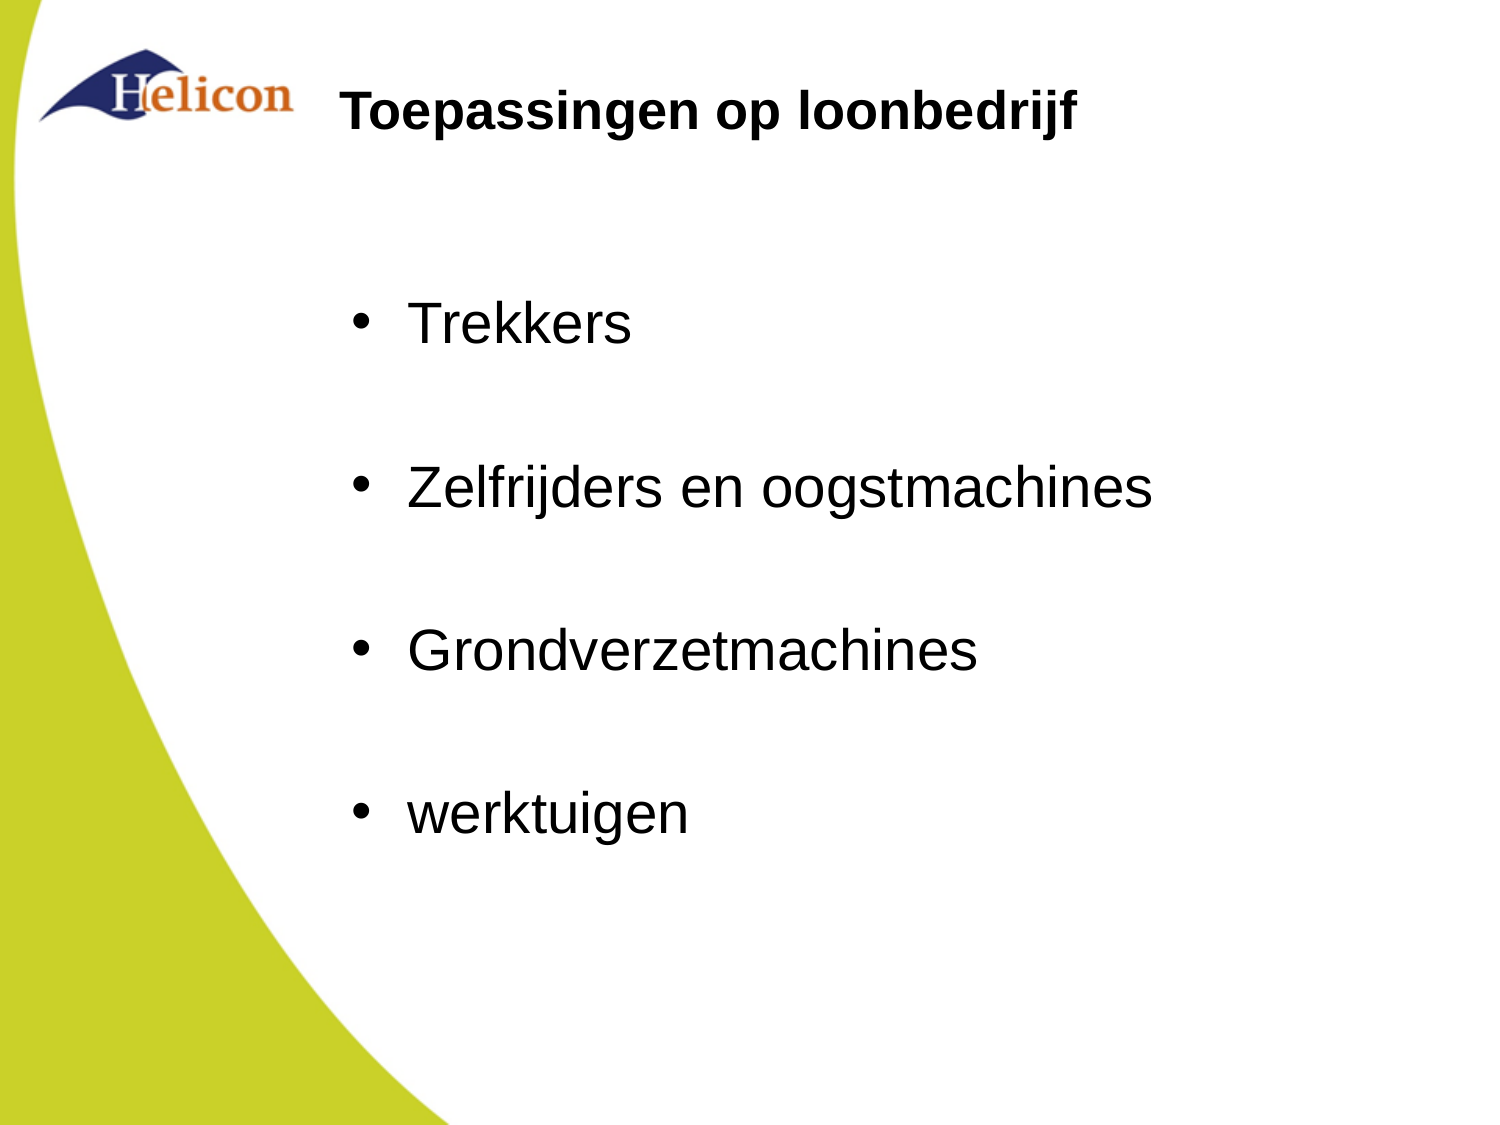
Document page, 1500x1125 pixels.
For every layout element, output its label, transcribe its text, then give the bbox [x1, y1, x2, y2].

title Toepassingen op loonbedrijf [324, 54, 1415, 161]
list Trekkers Zelfrijders en oogstmachines Grondverzetmachines werktuigen [336, 196, 1425, 1005]
picture [0, 0, 1500, 1125]
